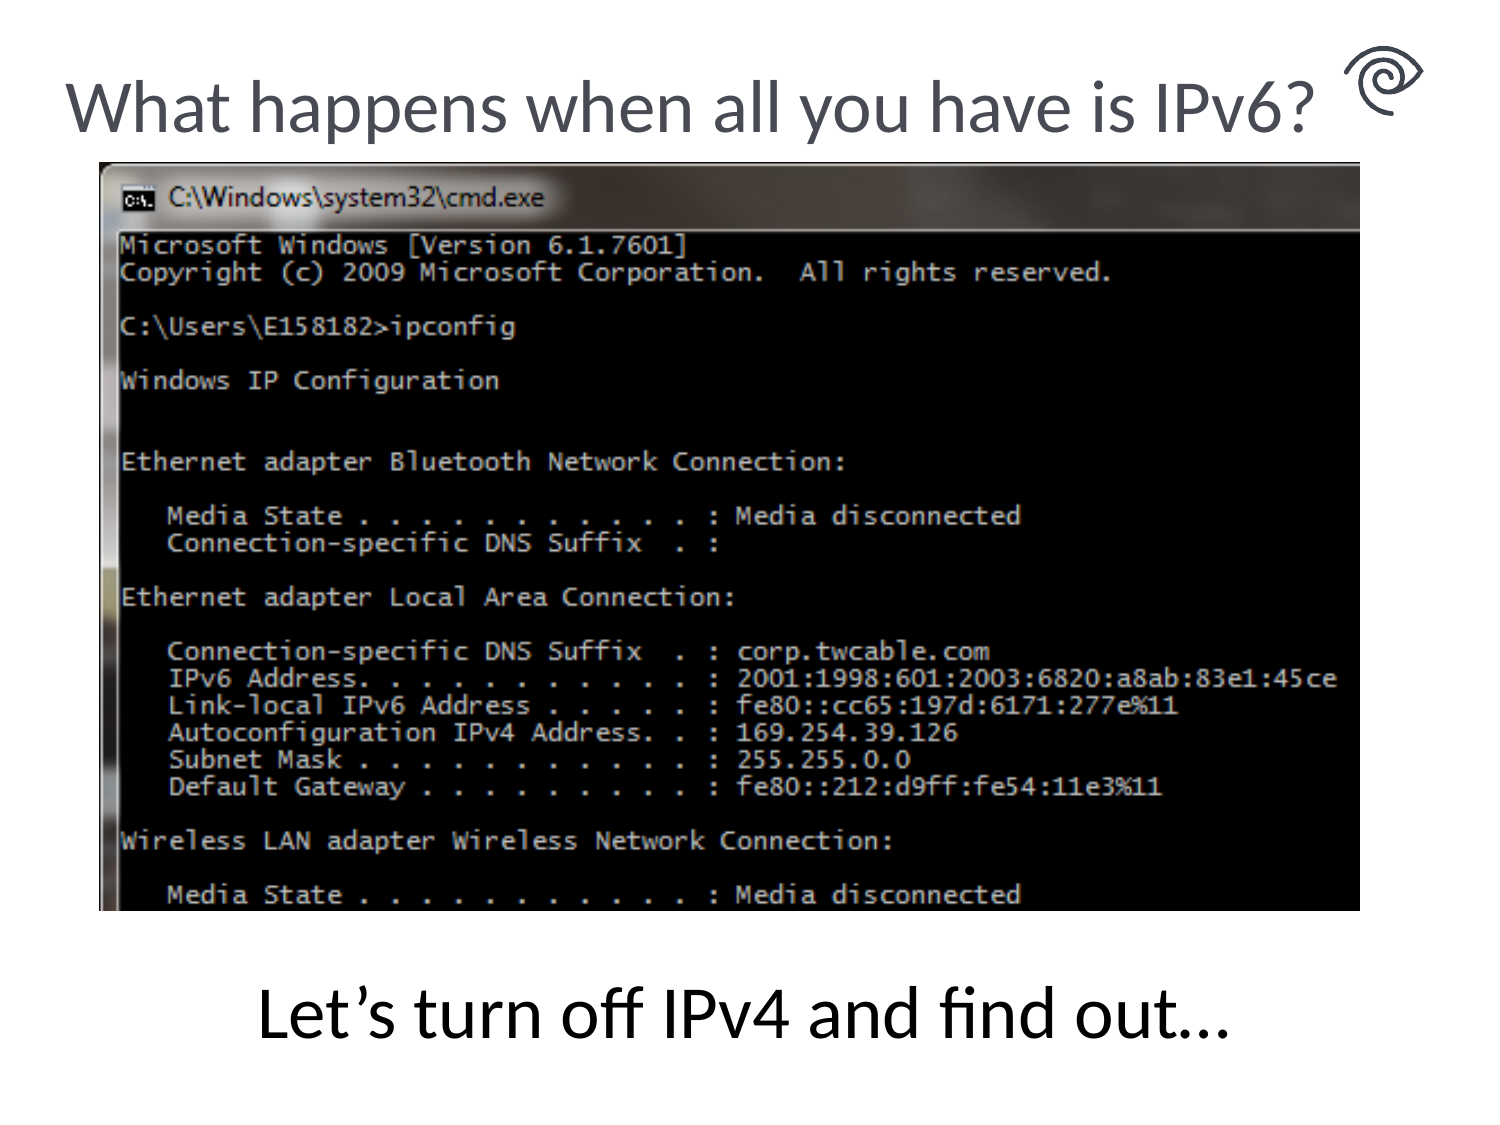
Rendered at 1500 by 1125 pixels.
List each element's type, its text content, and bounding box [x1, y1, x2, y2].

picture [99, 162, 1361, 911]
title What happens when all you have is IPv6? [49, 49, 1401, 176]
text_box Let’s turn off IPv4 and find out… [40, 956, 1449, 1062]
picture [1343, 44, 1436, 116]
